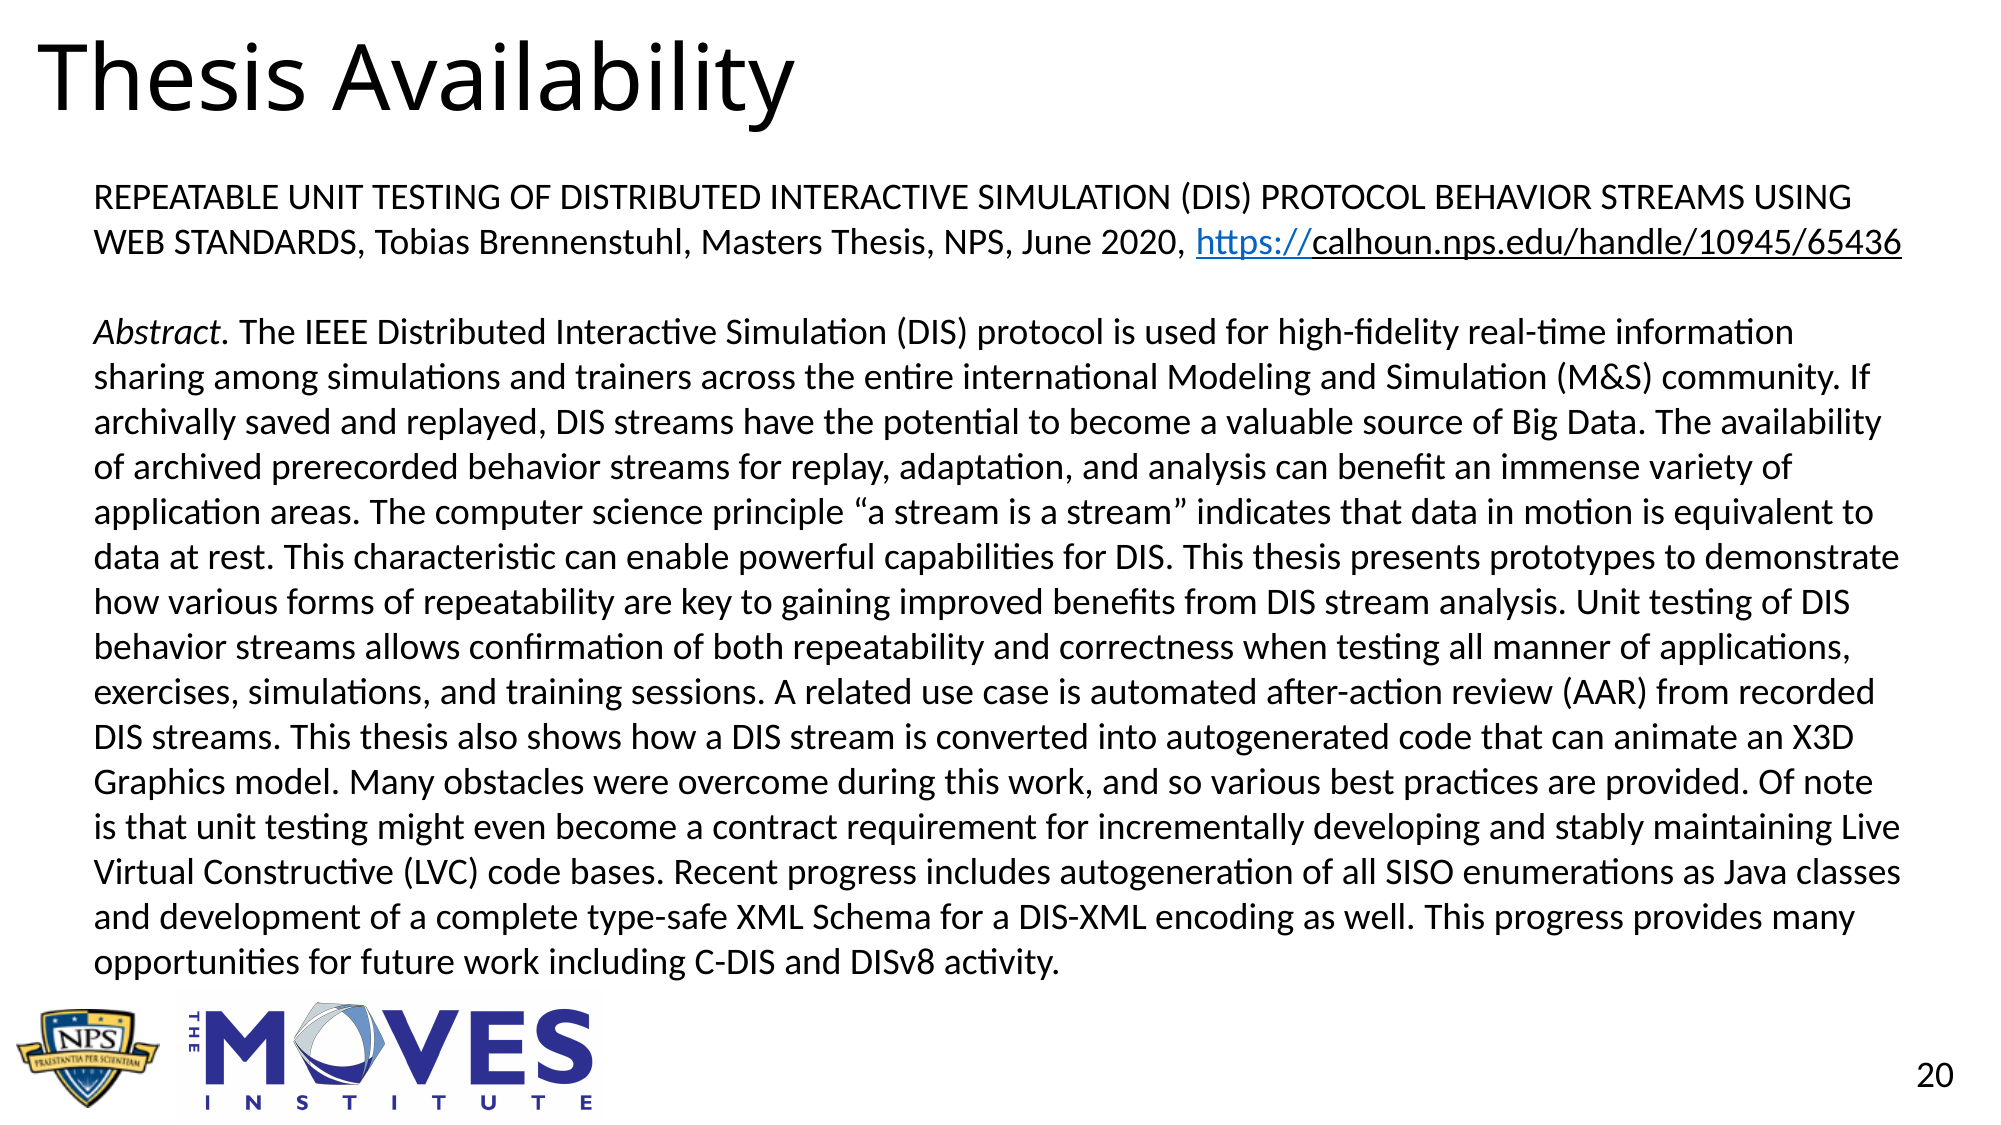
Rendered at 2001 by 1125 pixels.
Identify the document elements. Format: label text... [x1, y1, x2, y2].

picture [16, 1009, 160, 1108]
text_box Thesis Availability [22, 11, 1977, 136]
picture [176, 990, 605, 1124]
text_box REPEATABLE UNIT TESTING OF DISTRIBUTED INTERACTIVE SIMULATION (DIS) PROTOCOL BEHAVIOR STREAMS USING WEB STANDARDS, Tobias Brennenstuhl, Masters Thesis, NPS, June 2020, https://calhoun.nps.edu/handle/10945/65436 Abstract. The IEEE Distributed Interactive Simulation (DIS) protocol is used for high-fidelity real-time information sharing among simulations and trainers across the entire international Modeling and Simulation (M&S) community. If archivally saved and replayed, DIS streams have the potential to become a valuable source of Big Data. The availability of archived prerecorded behavior streams for replay, adaptation, and analysis can benefit an immense variety of application areas. The computer science principle “a stream is a stream” indicates that data in motion is equivalent to data at rest. This characteristic can enable powerful capabilities for DIS. This thesis presents prototypes to demonstrate how various forms of repeatability are key to gaining improved benefits from DIS stream analysis. Unit testing of DIS behavior streams allows confirmation of both repeatability and correctness when testing all manner of applications, exercises, simulations, and training sessions. A related use case is automated after-action review (AAR) from recorded DIS streams. This thesis also shows how a DIS stream is converted into autogenerated code that can animate an X3D Graphics model. Many obstacles were overcome during this work, and so various best practices are provided. Of note is that unit testing might even become a contract requirement for incrementally developing and stably maintaining Live Virtual Constructive (LVC) code bases. Recent progress includes autogeneration of all SISO enumerations as Java classes and development of a complete type-safe XML Schema for a DIS-XML encoding as well. This progress provides many opportunities for future work including C-DIS and DISv8 activity. [78, 164, 1922, 990]
text_box 20 [1888, 1042, 1969, 1105]
